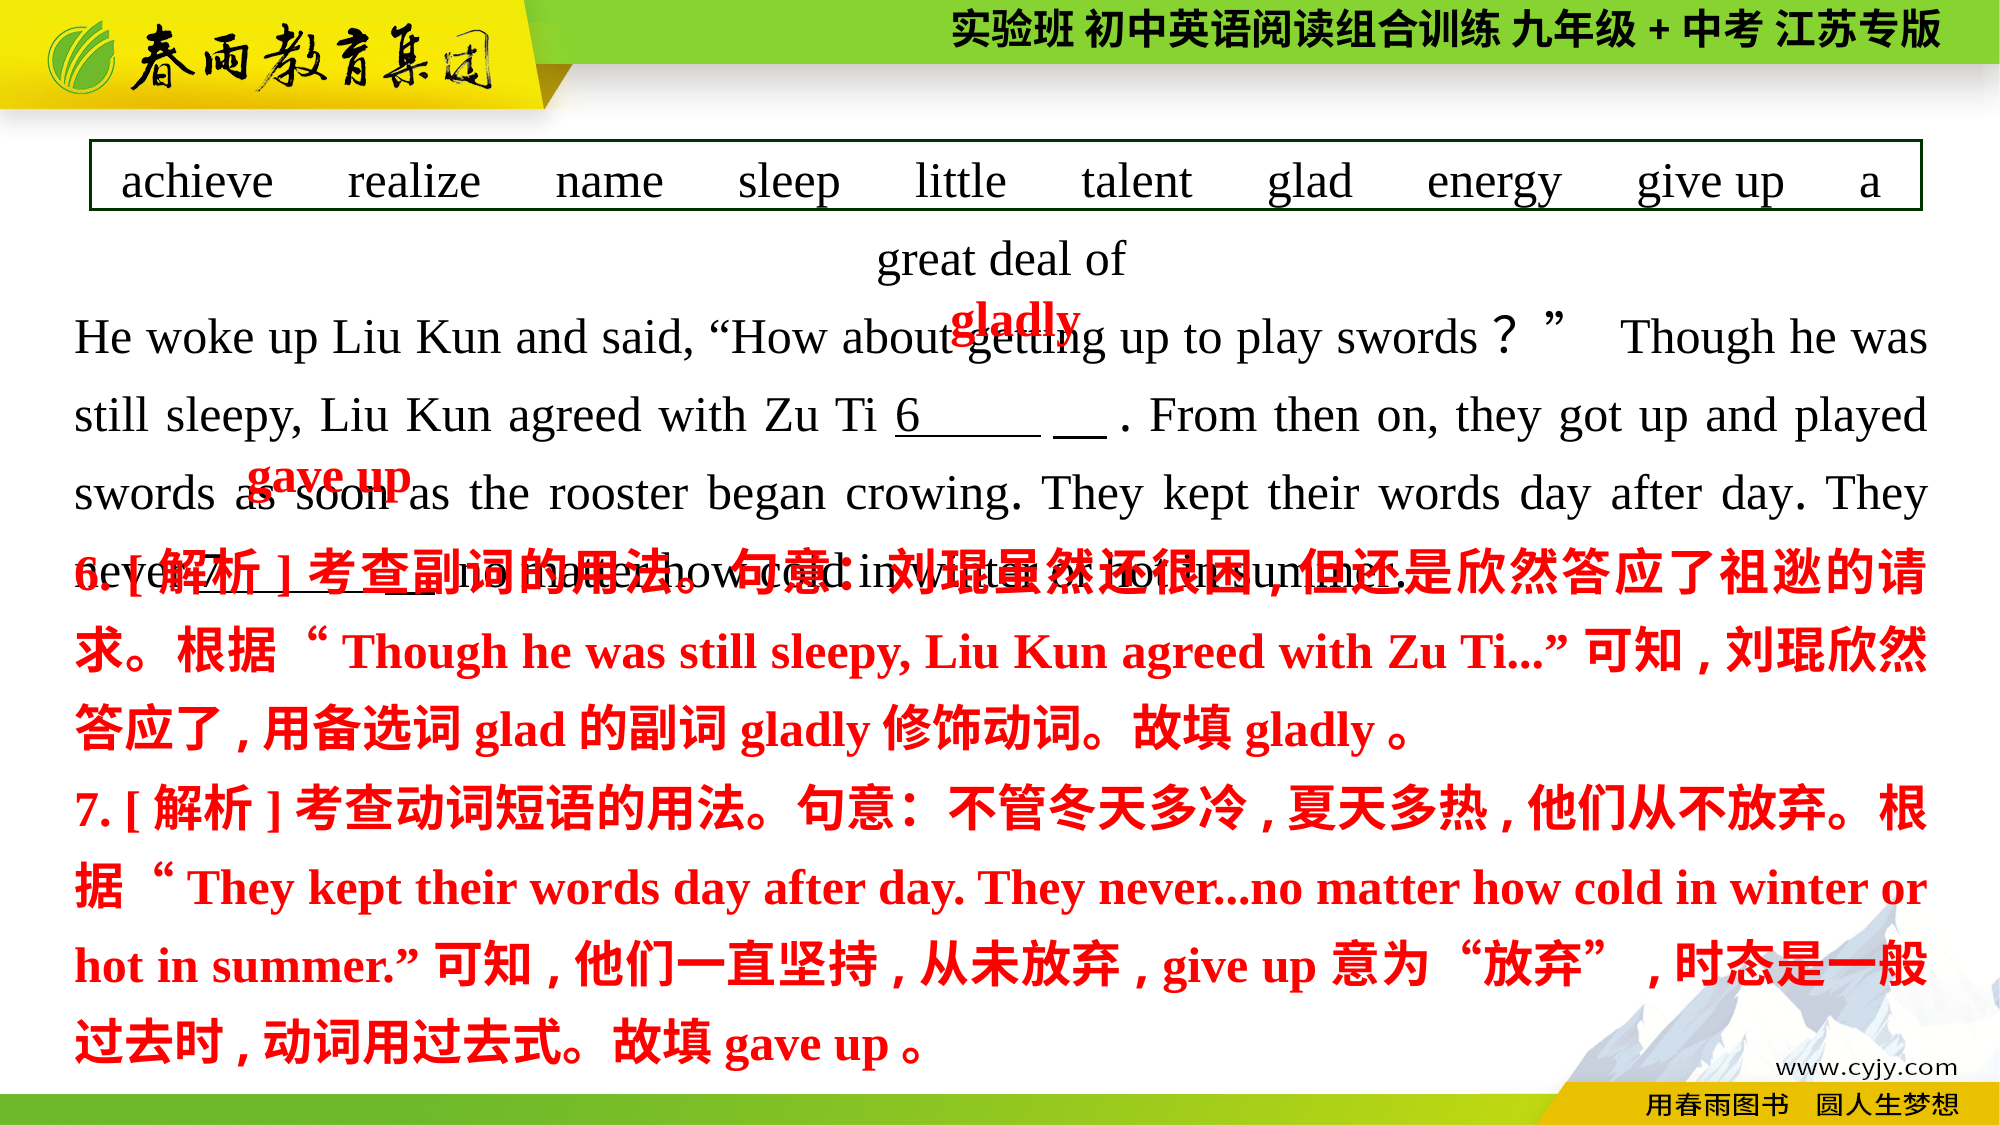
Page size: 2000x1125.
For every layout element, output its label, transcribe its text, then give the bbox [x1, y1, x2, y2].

list achieve realize name sleep little talent glad energy give up a great deal of He woke up Liu Kun and said, “How about getting up to play swords？” Though he was still sleepy, Liu Kun agreed with Zu Ti 6 . From then on, they got up and played swords as soon as the rooster began crowing. They kept their words day after day. They never 7 no matter how cold in winter or hot in summer. [59, 122, 1944, 515]
picture [0, 0, 2000, 1125]
text_box gave up [232, 434, 428, 510]
text_box [90, 140, 1922, 210]
text_box 7. [解析]考查动词短语的用法。句意：不管冬天多冷,夏天多热,他们从不放弃。根据“They kept their words day after day. They never...no matter how cold in winter or hot in summer.”可知,他们一直坚持,从未放弃, give up意为“放弃”,时态是一般过去时,动词用过去式。故填gave up。 [59, 751, 1944, 1079]
text_box 6. [解析]考查副词的用法。句意：刘琨虽然还很困,但还是欣然答应了祖逖的请求。根据“Though he was still sleepy, Liu Kun agreed with Zu Ti...”可知,刘琨欣然答应了,用备选词glad的副词gladly修饰动词。故填gladly。 [59, 515, 1944, 751]
text_box gladly [923, 278, 1097, 354]
